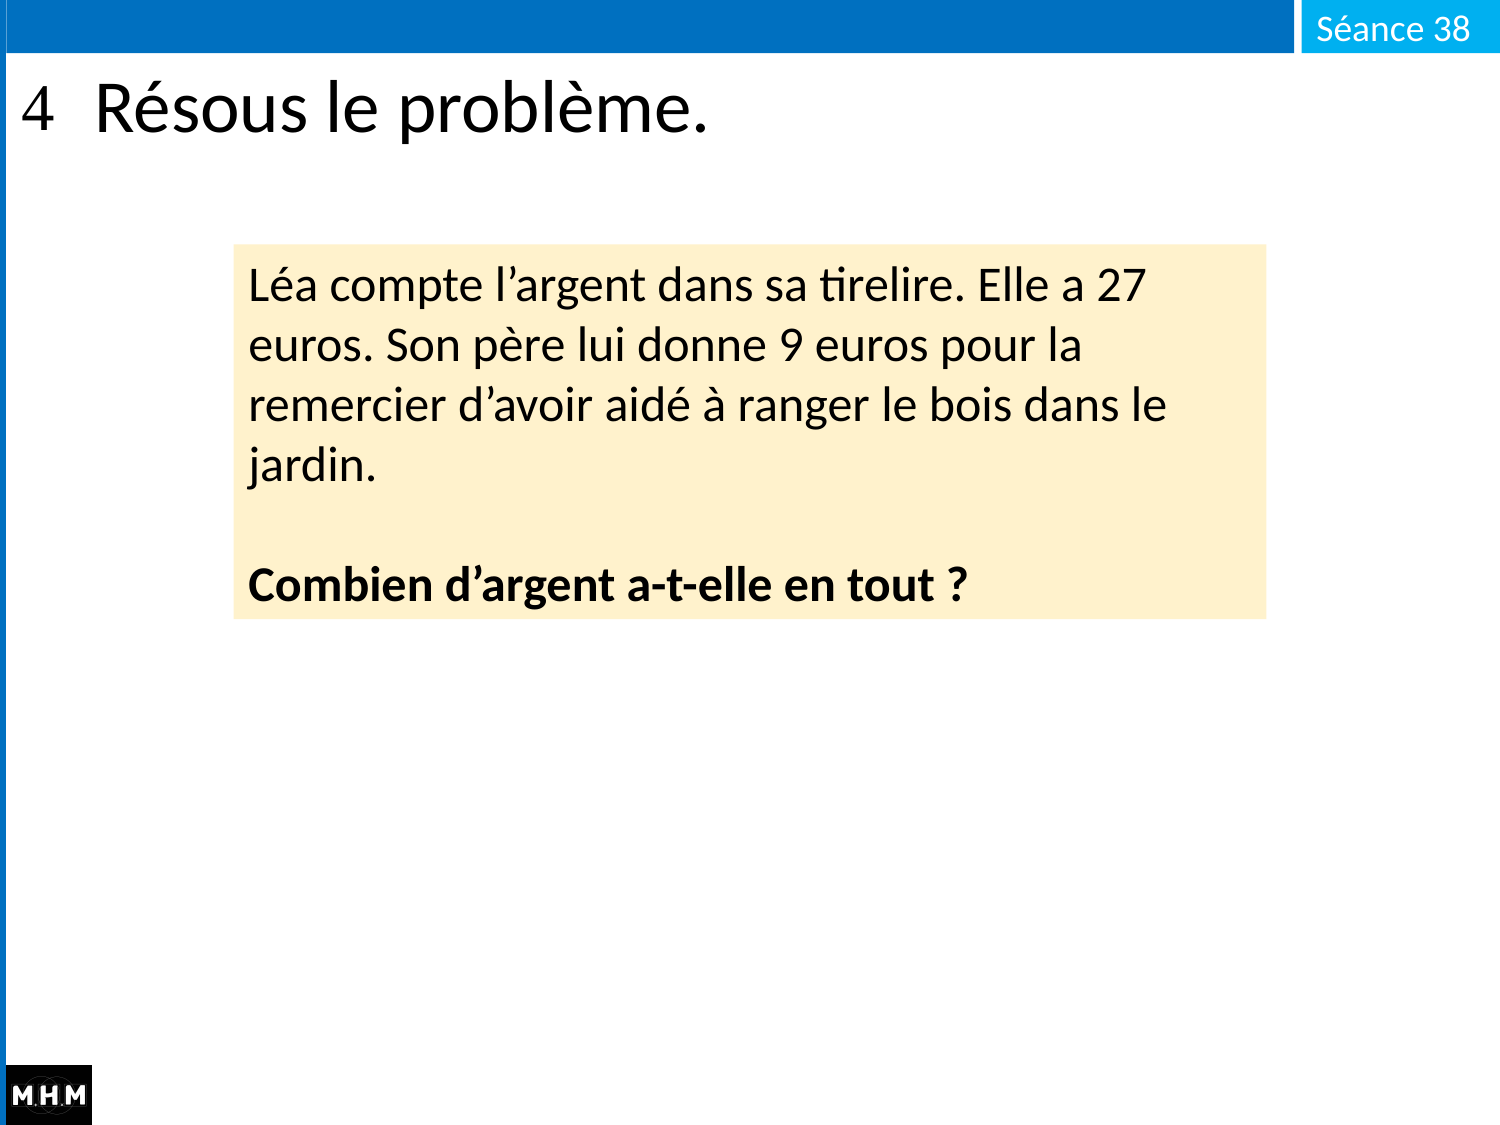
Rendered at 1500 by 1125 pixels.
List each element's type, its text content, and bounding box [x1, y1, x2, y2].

title Résous le problème. [79, 58, 1374, 158]
text_box Léa compte l’argent dans sa tirelire. Elle a 27 euros. Son père lui donne 9 euros pour la remercier d’avoir aidé à ranger le bois dans le jardin. Combien d’argent a-t-elle en tout ? [233, 244, 1267, 620]
picture [6, 1065, 92, 1125]
